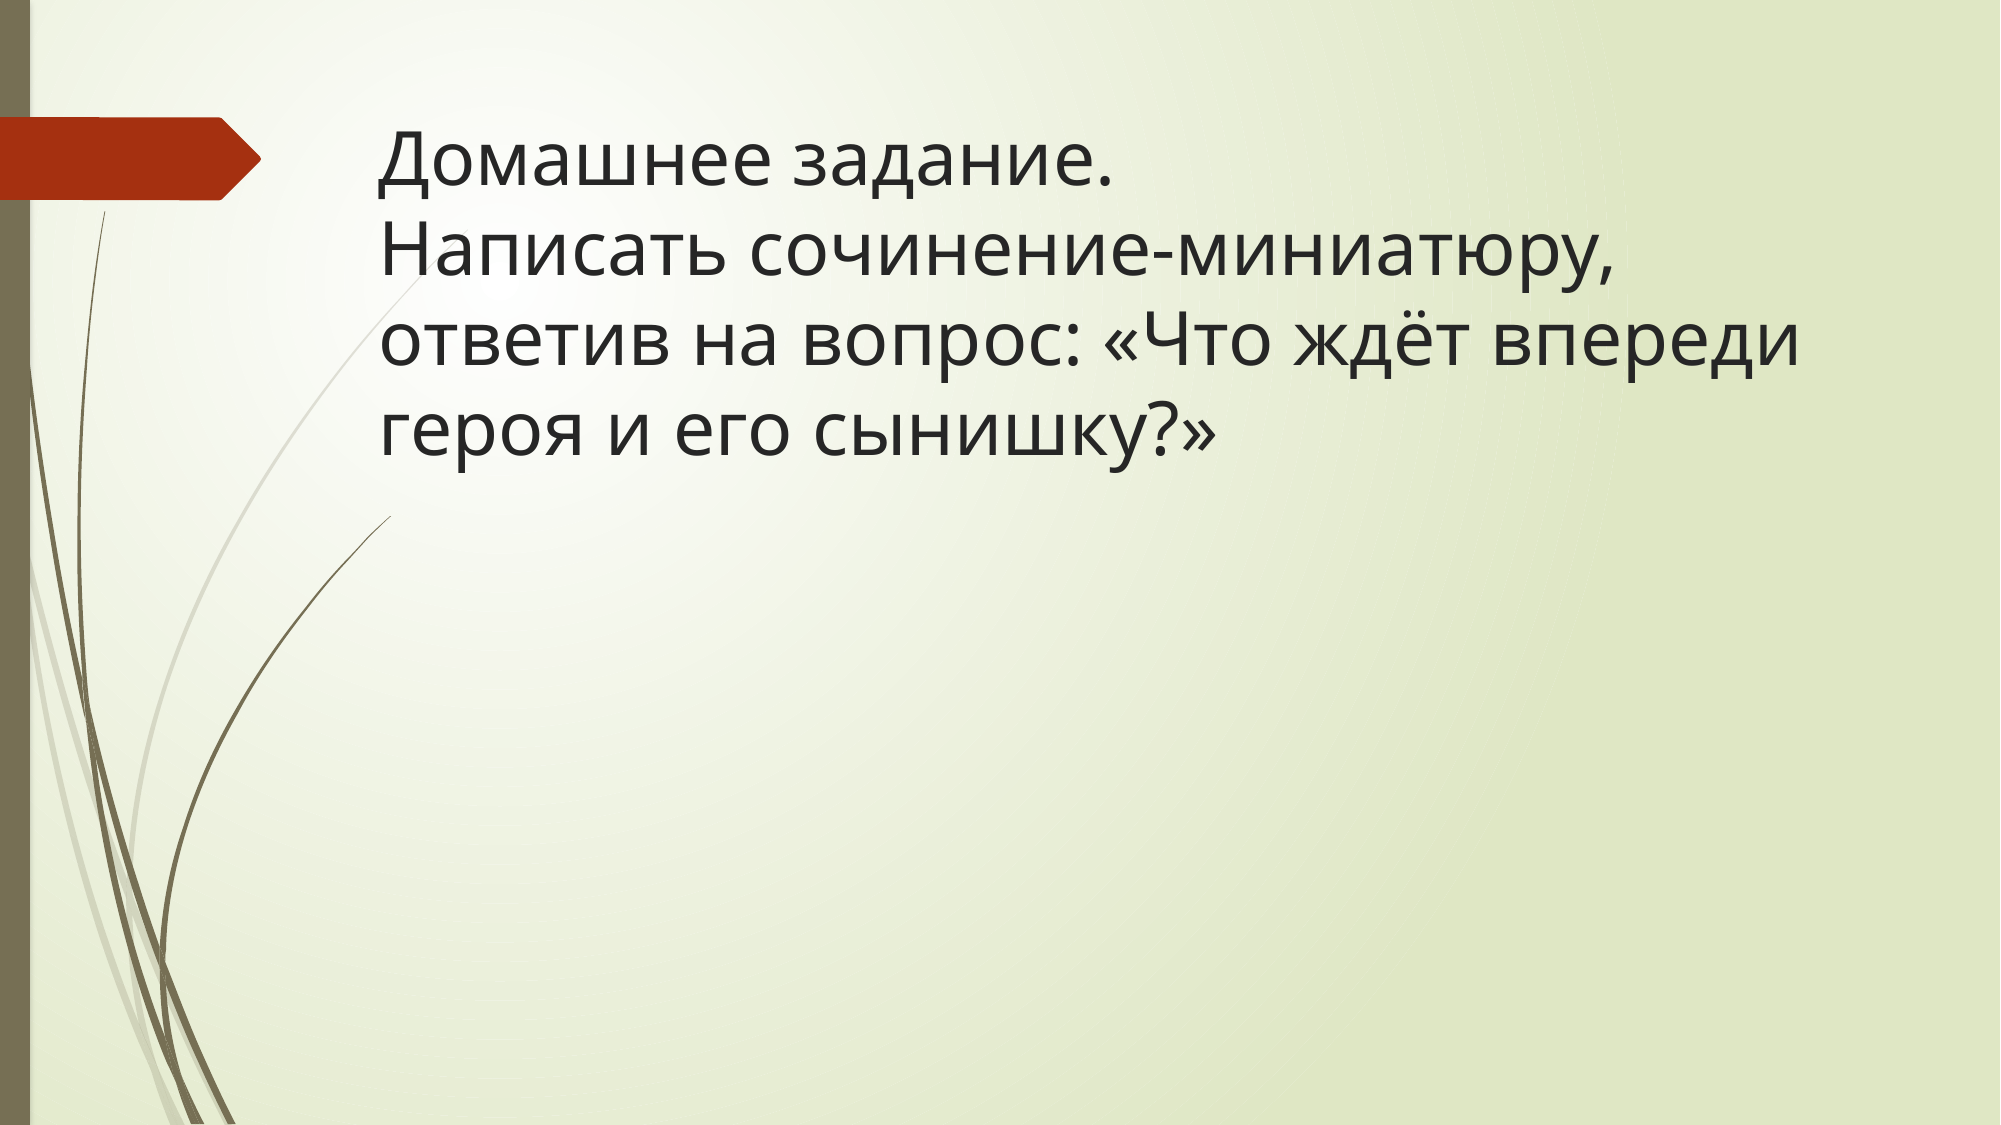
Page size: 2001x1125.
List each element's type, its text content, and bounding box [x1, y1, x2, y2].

title Домашнее задание. Написать сочинение-миниатюру, ответив на вопрос: «Что ждёт впереди героя и его сынишку?» [363, 102, 1888, 503]
